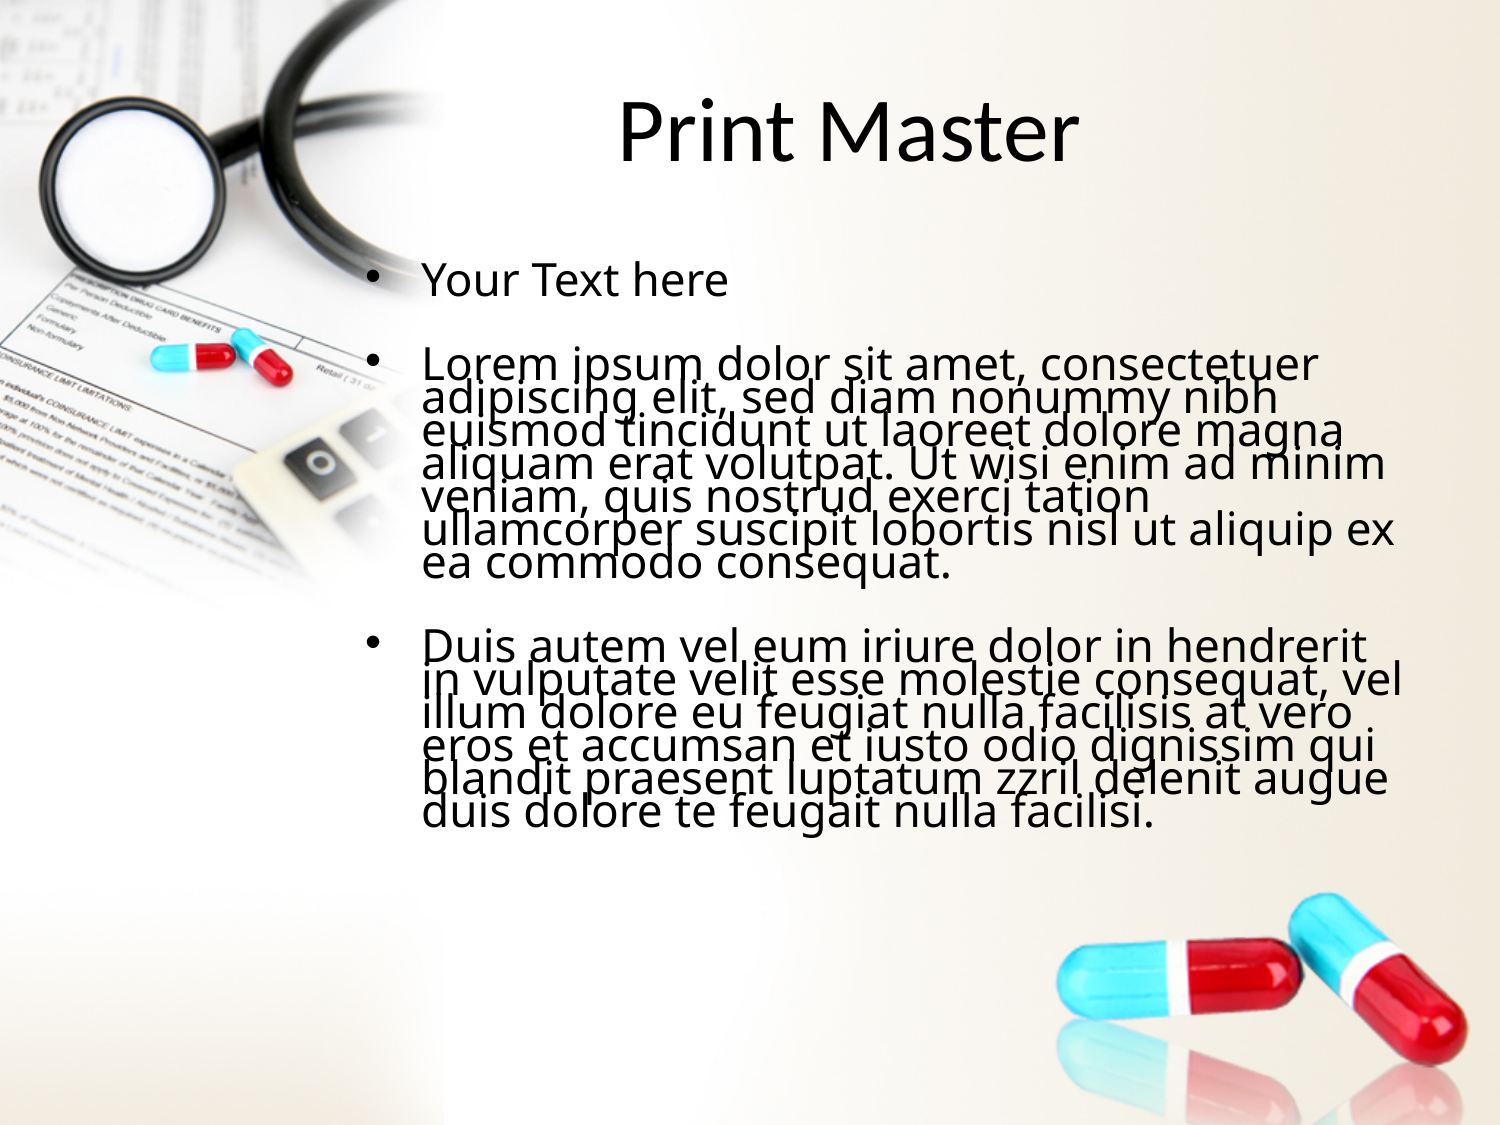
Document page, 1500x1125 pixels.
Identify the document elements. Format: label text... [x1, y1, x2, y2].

list Your Text here Lorem ipsum dolor sit amet, consectetuer adipiscing elit, sed diam nonummy nibh euismod tincidunt ut laoreet dolore magna aliquam erat volutpat. Ut wisi enim ad minim veniam, quis nostrud exerci tation ullamcorper suscipit lobortis nisl ut aliquip ex ea commodo consequat. Duis autem vel eum iriure dolor in hendrerit in vulputate velit esse molestie consequat, vel illum dolore eu feugiat nulla facilisis at vero eros et accumsan et iusto odio dignissim qui blandit praesent luptatum zzril delenit augue duis dolore te feugait nulla facilisi. [349, 262, 1426, 1006]
title Print Master [349, 49, 1351, 201]
picture [0, 0, 1500, 1125]
